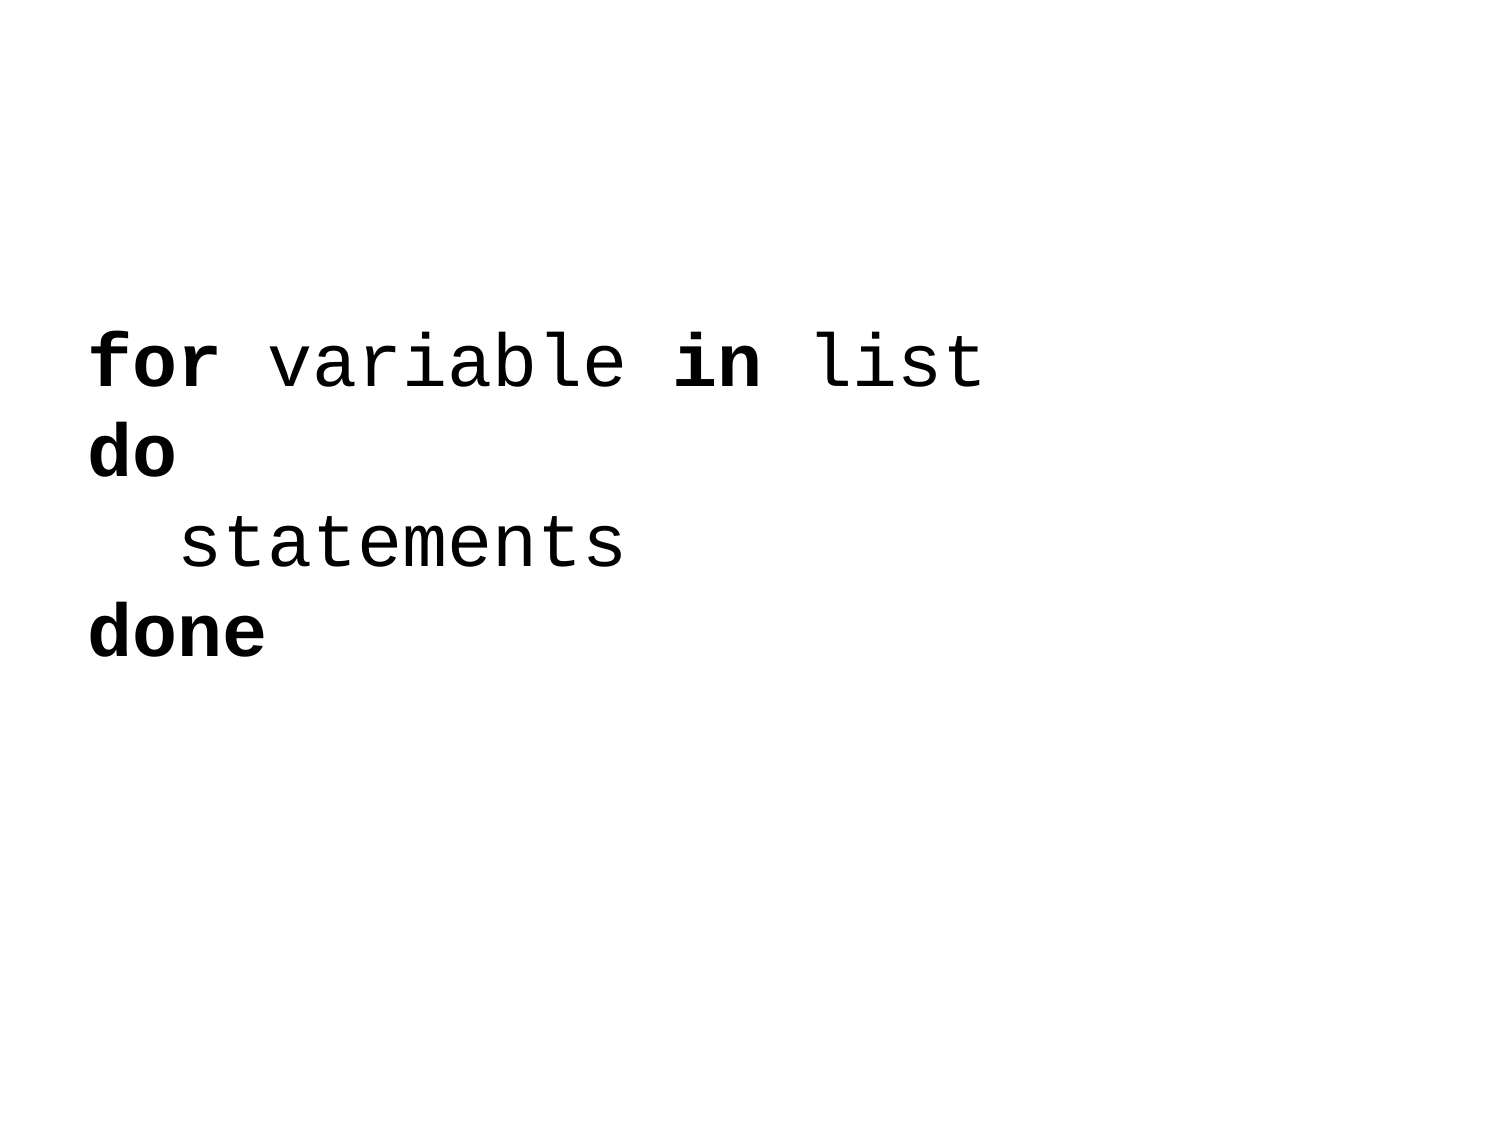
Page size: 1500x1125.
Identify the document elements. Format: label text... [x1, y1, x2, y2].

text_box for variable in list do statements done [73, 304, 1438, 680]
